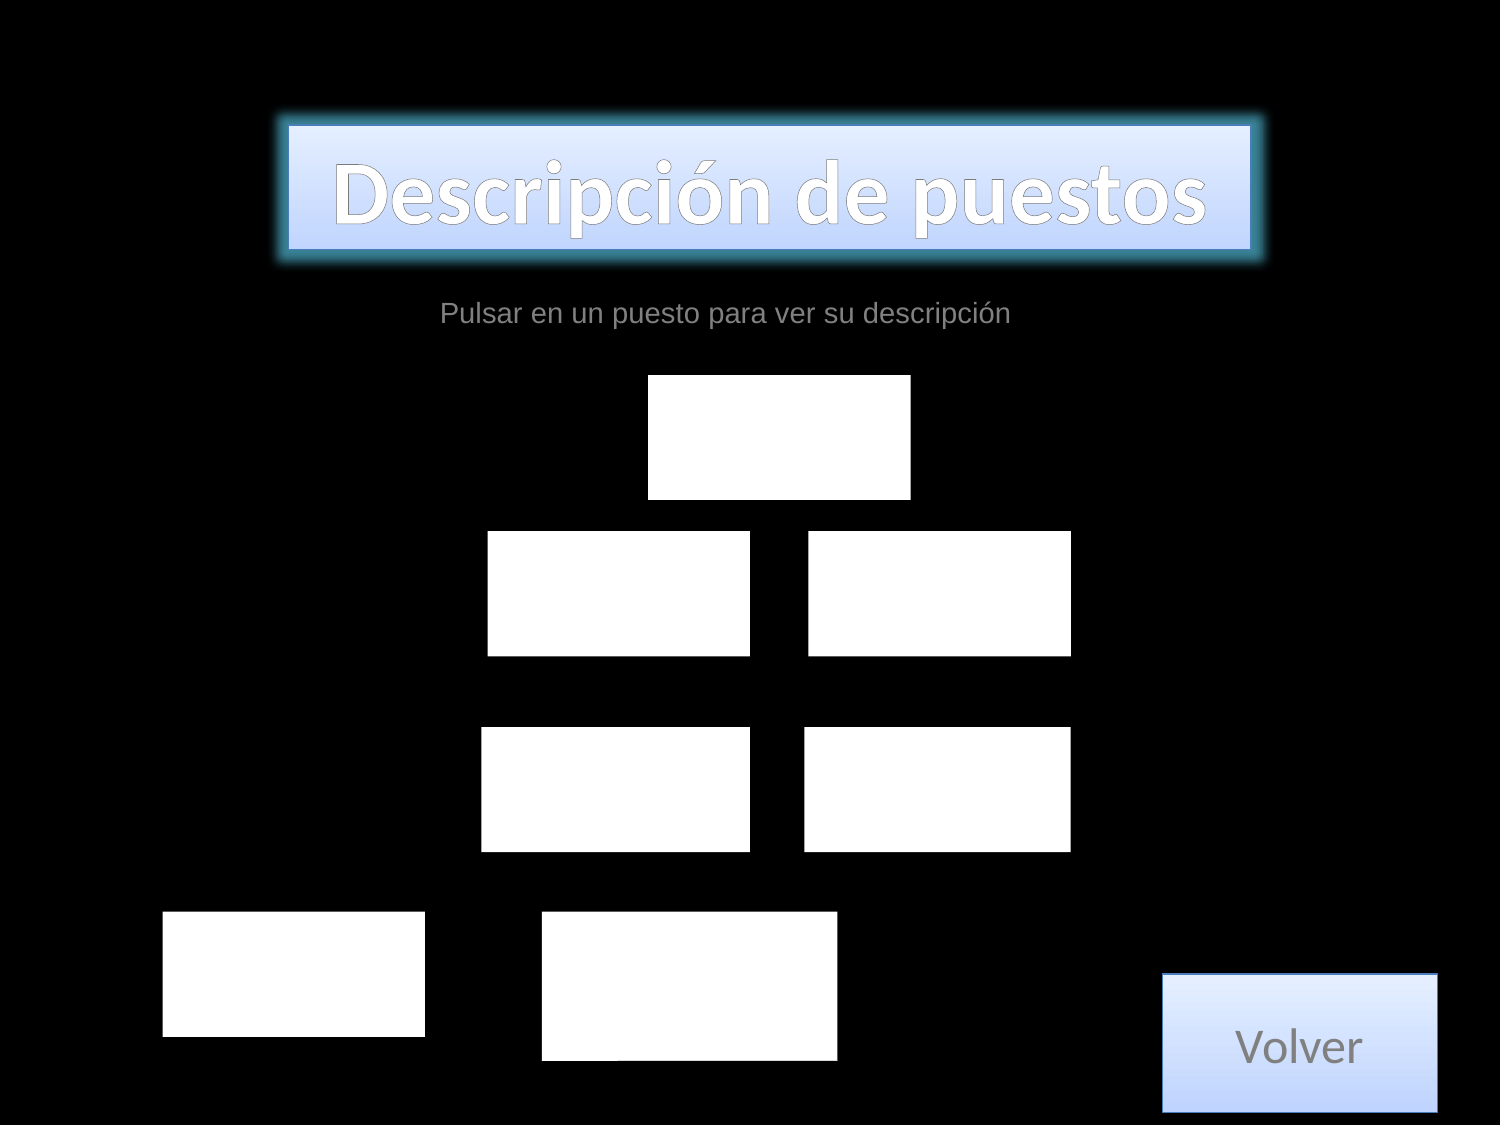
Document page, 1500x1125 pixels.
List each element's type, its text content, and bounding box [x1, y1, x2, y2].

text_box Descripción de puestos [288, 124, 1252, 250]
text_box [120, 337, 1438, 1125]
text_box Pulsar en un puesto para ver su descripción [424, 287, 1188, 336]
